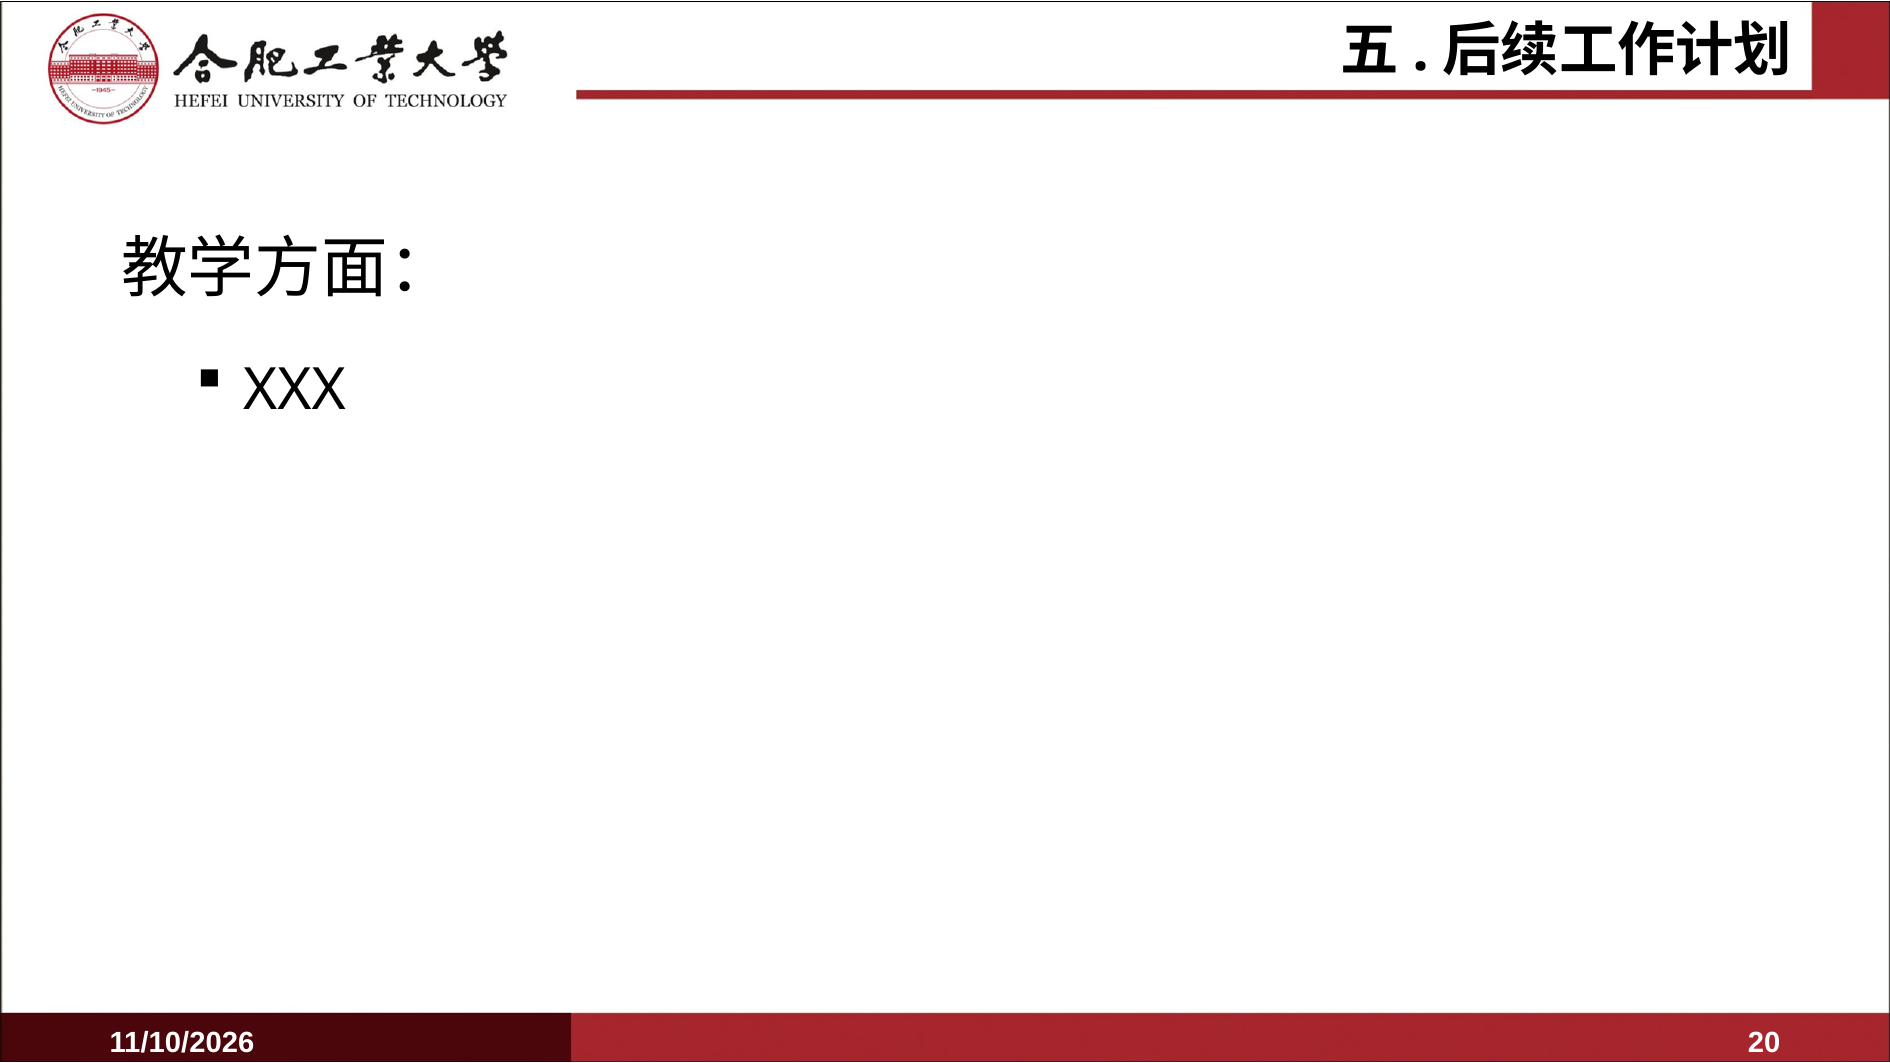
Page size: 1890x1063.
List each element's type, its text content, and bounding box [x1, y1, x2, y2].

picture [0, 1, 1890, 1062]
slide_number 19 [1354, 1015, 1796, 1063]
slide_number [94, 1015, 536, 1063]
title 五.后续工作计划 [587, 0, 1808, 95]
list 教学方面： XXX [106, 177, 1808, 922]
